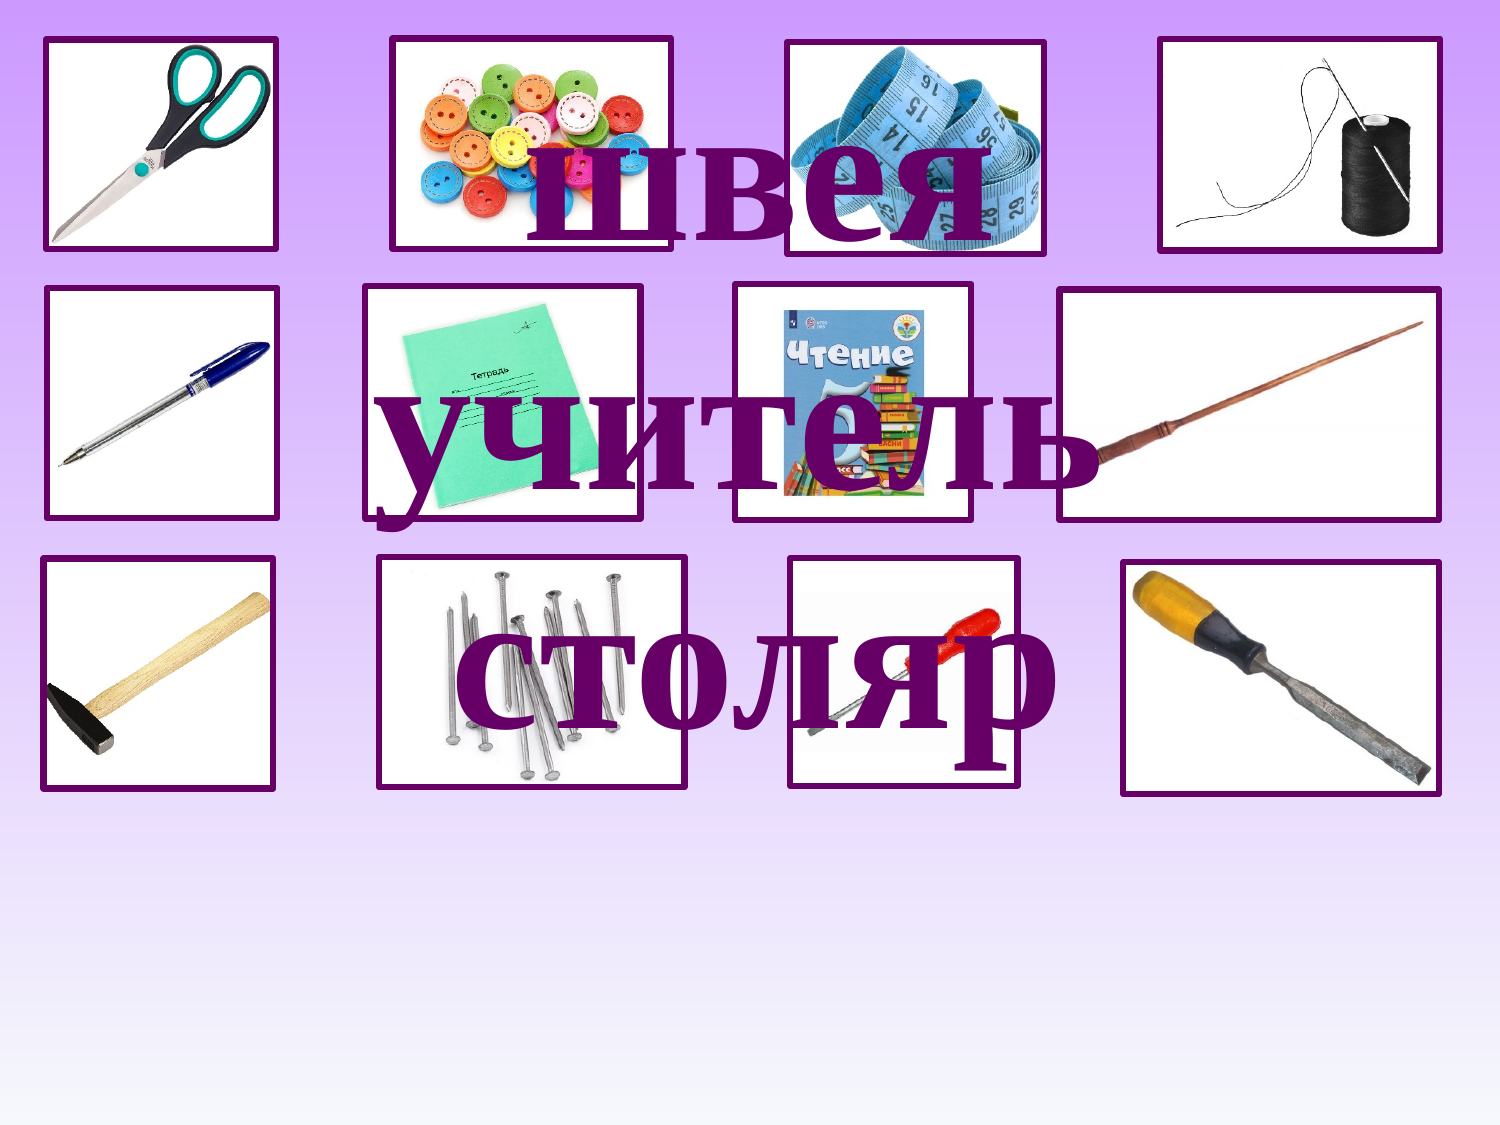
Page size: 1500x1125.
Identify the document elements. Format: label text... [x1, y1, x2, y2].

picture [738, 287, 969, 518]
picture [790, 44, 1041, 251]
picture [1062, 292, 1436, 518]
picture [792, 561, 1015, 783]
picture [381, 559, 682, 785]
picture [395, 41, 669, 246]
picture [1126, 565, 1436, 792]
text_box столяр [62, 521, 1453, 776]
picture [368, 288, 638, 516]
picture [1162, 41, 1438, 248]
text_box учитель [43, 282, 1434, 538]
picture [48, 42, 273, 246]
picture [49, 290, 275, 516]
picture [46, 561, 271, 786]
text_box швея [64, 33, 1455, 288]
